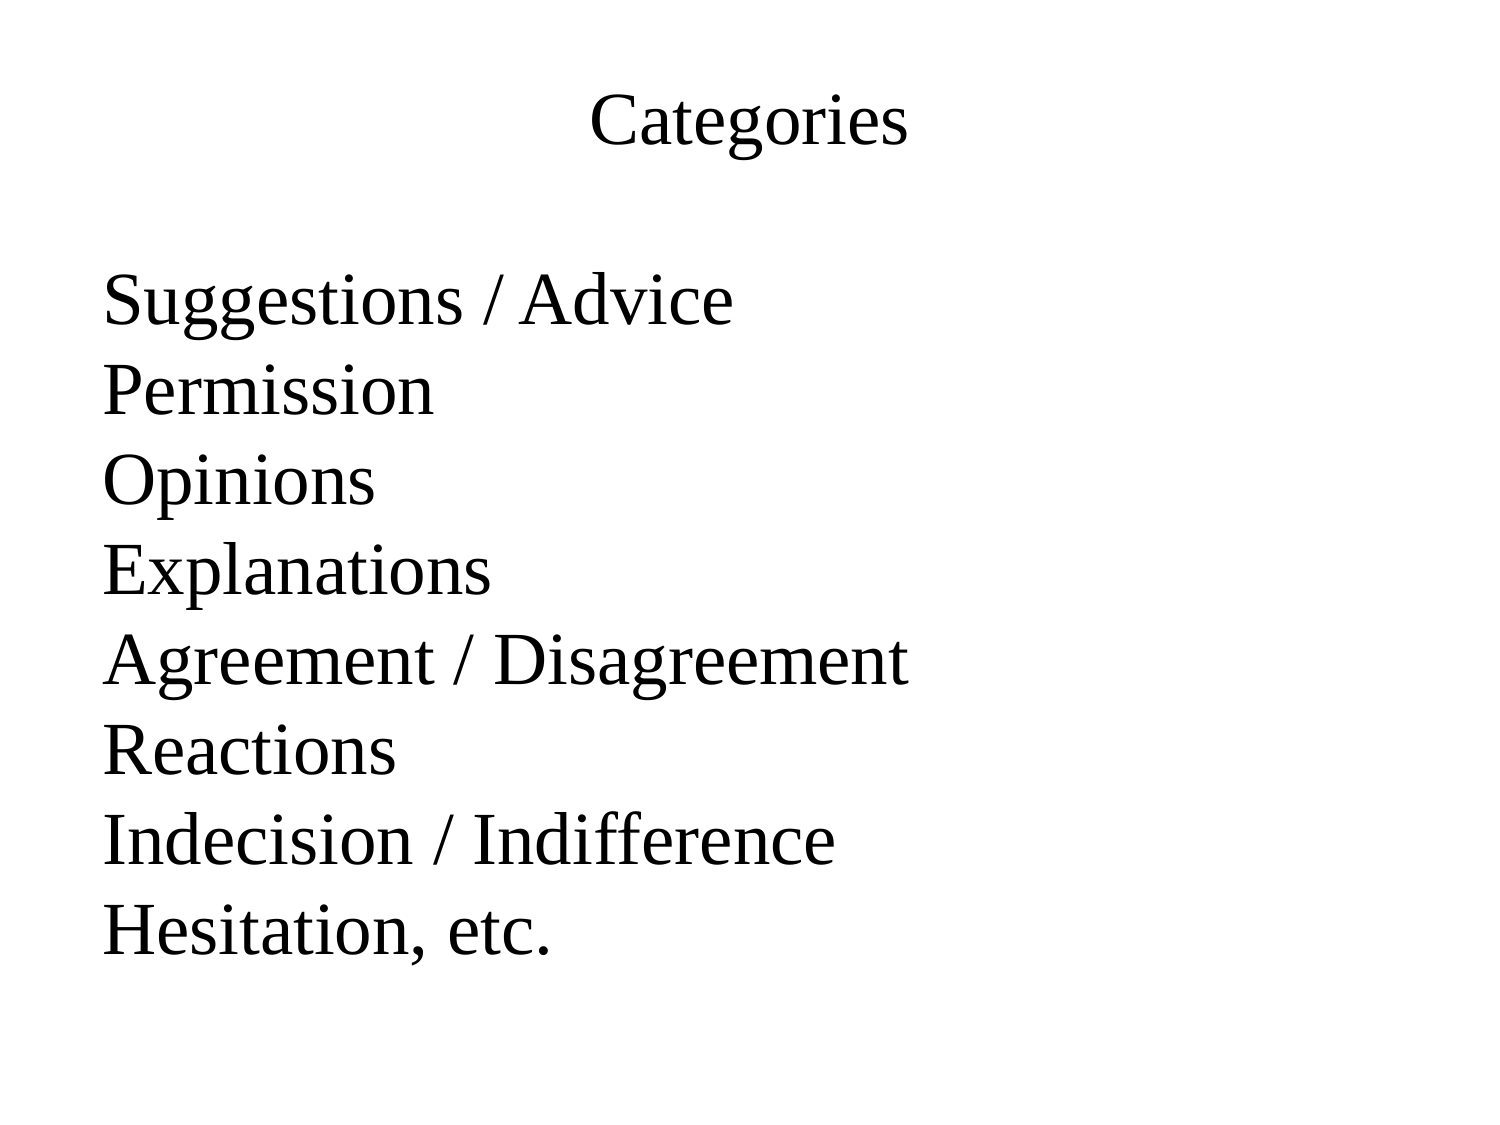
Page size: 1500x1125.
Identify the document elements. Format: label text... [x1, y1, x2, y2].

text_box Categories Suggestions / Advice Permission Opinions Explanations Agreement / Disagreement Reactions Indecision / Indifference Hesitation, etc. [87, 62, 1413, 978]
